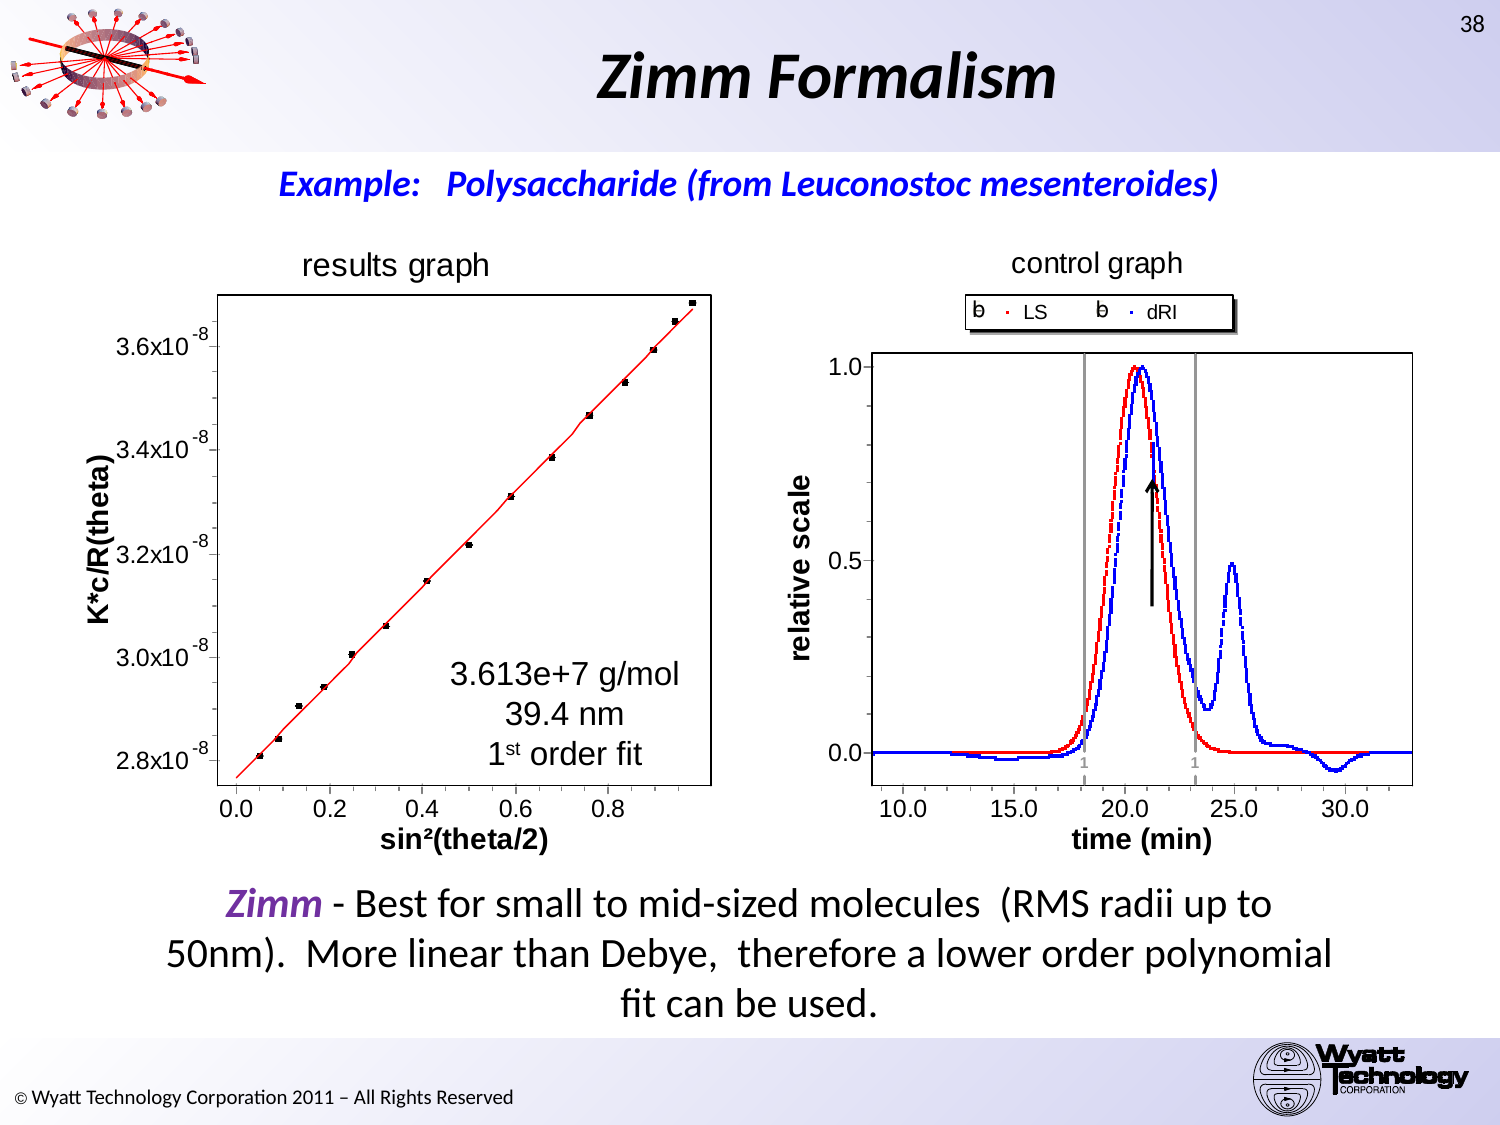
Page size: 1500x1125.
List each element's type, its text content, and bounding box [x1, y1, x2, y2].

picture [774, 244, 1420, 863]
text_box Example: Polysaccharide (from Leuconostoc mesenteroides) [189, 151, 1310, 212]
text_box Zimm - Best for small to mid-sized molecules (RMS radii up to 50nm). More linear than Debye, therefore a lower order polynomial fit can be used. [148, 868, 1351, 1034]
title Zimm Formalism [217, 25, 1438, 120]
picture [73, 244, 718, 863]
